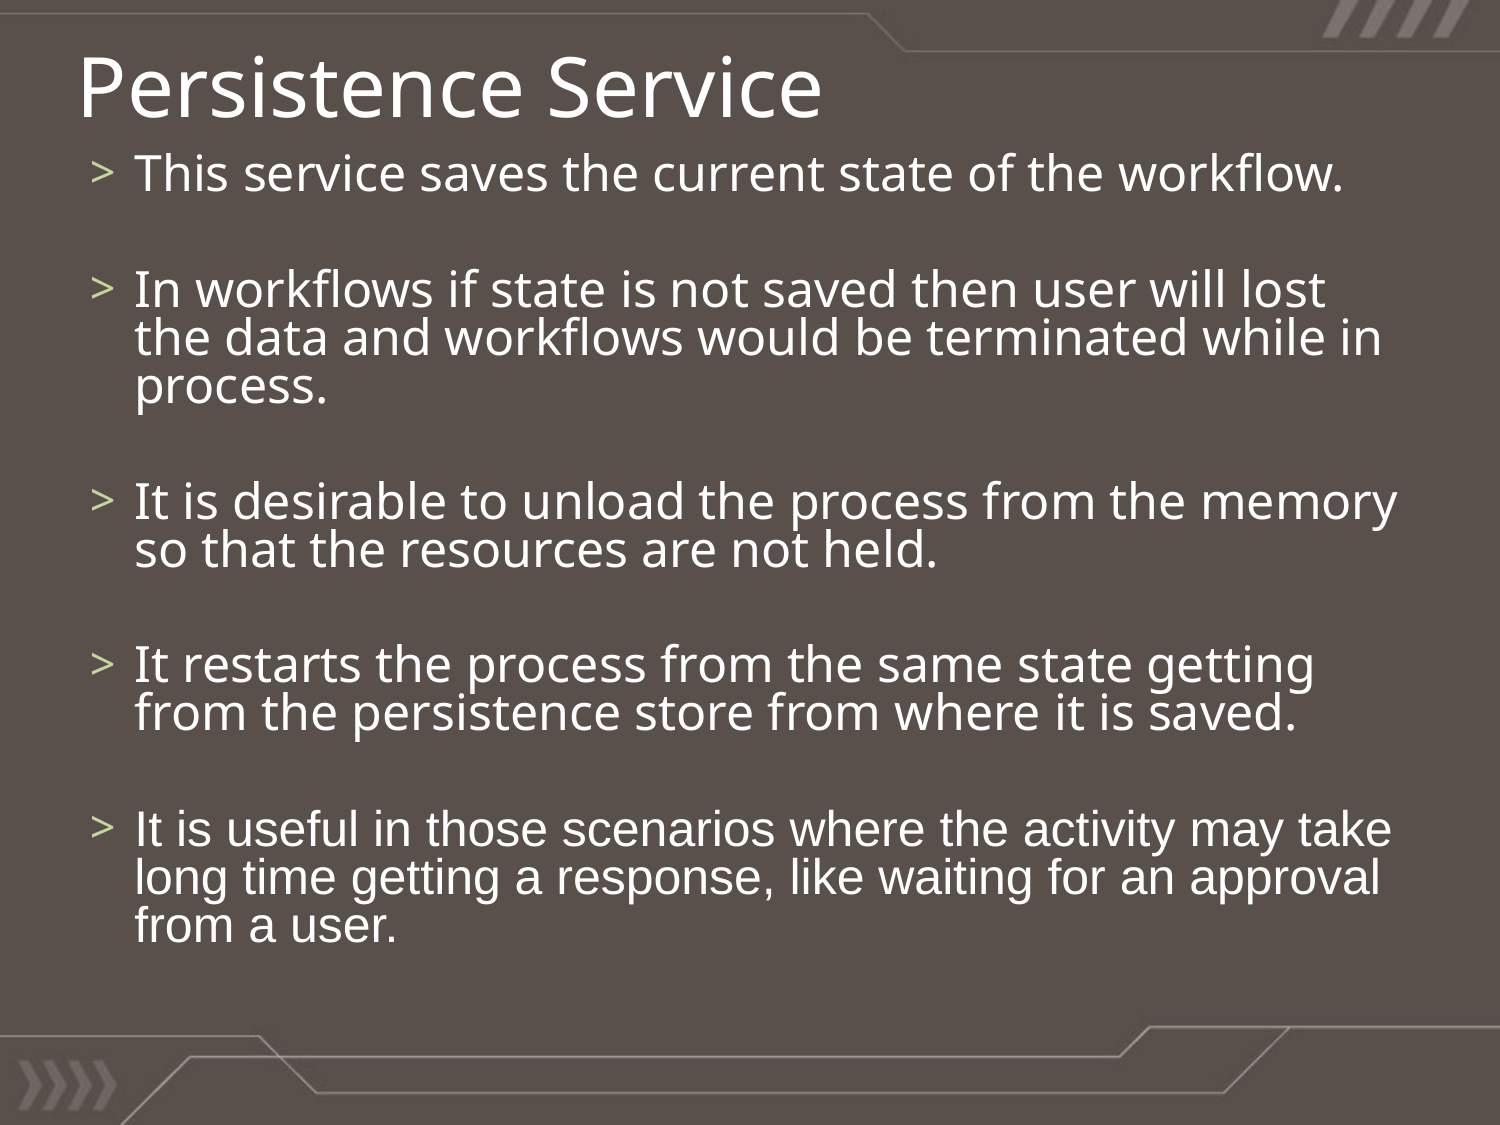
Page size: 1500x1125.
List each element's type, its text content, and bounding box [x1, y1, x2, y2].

text_box This service saves the current state of the workflow. In workflows if state is not saved then user will lost the data and workflows would be terminated while in process. It is desirable to unload the process from the memory so that the resources are not held. It restarts the process from the same state getting from the persistence store from where it is saved. It is useful in those scenarios where the activity may take long time getting a response, like waiting for an approval from a user. [74, 145, 1425, 664]
picture [0, 0, 1500, 1125]
text_box Persistence Service [76, 36, 1427, 136]
